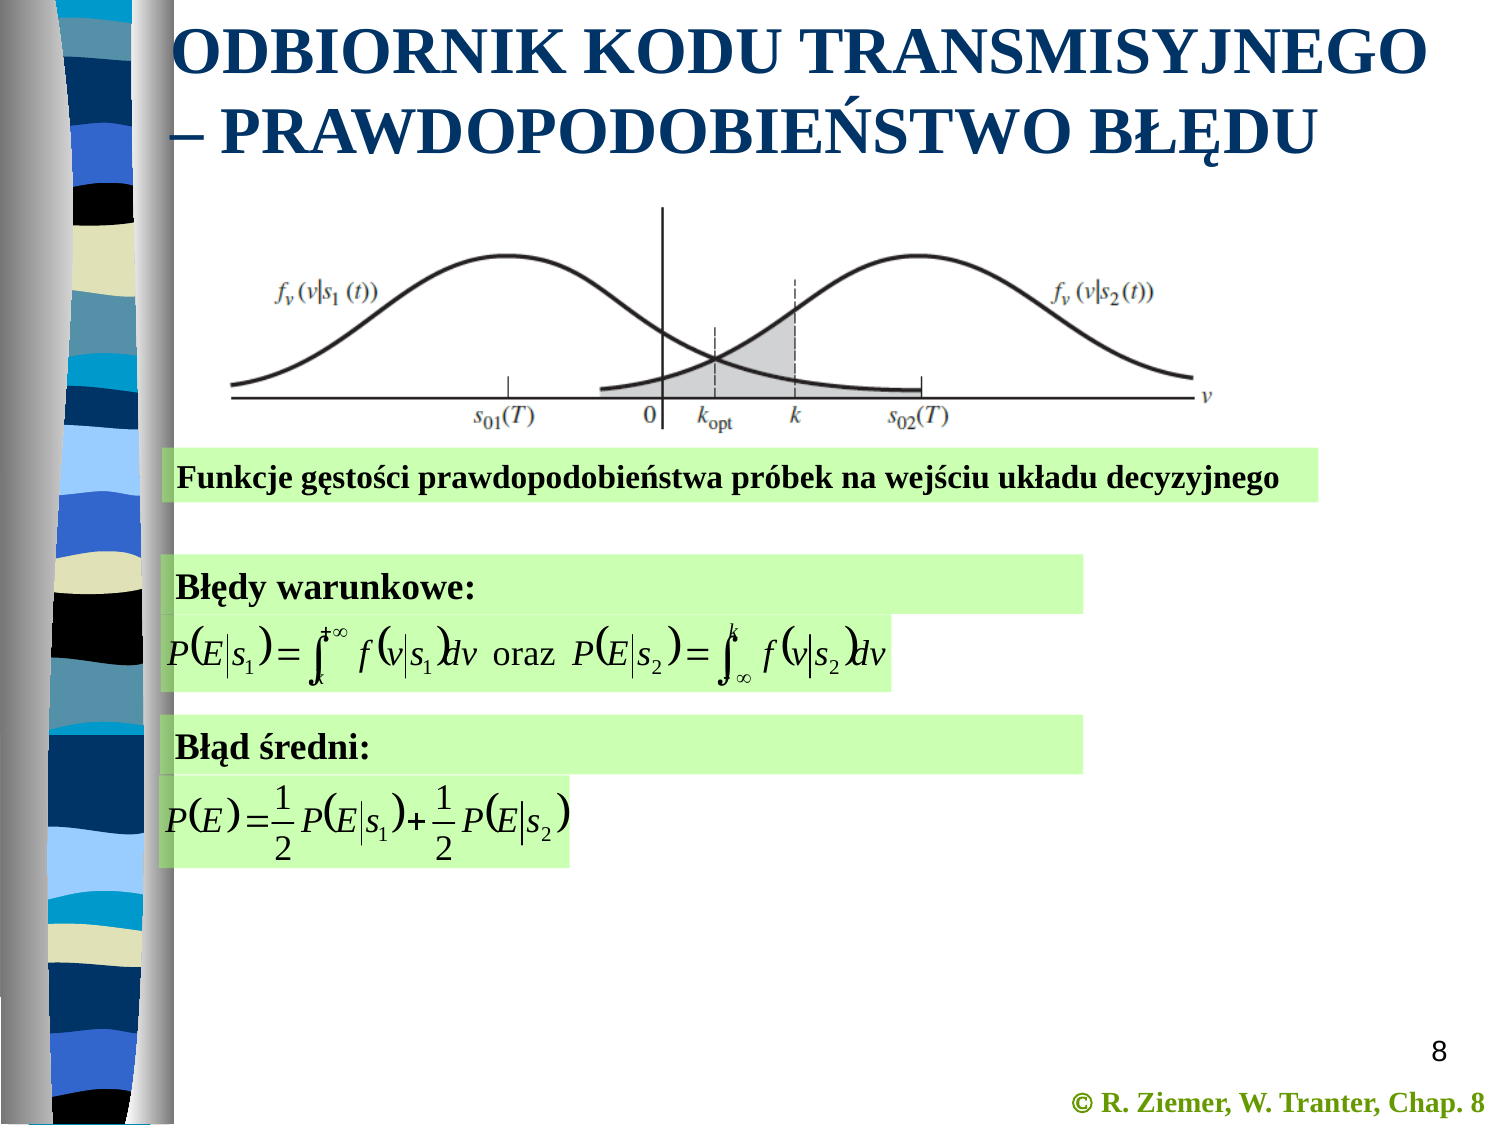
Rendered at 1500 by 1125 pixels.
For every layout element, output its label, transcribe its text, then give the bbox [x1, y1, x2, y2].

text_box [158, 714, 1084, 869]
text_box  R. Ziemer, W. Tranter, Chap. 8 [1055, 1076, 1500, 1125]
text_box Funkcje gęstości prawdopodobieństwa próbek na wejściu układu decyzyjnego [161, 447, 1319, 503]
text_box ODBIORNIK KODU TRANSMISYJNEGO – PRAWDOPODOBIEŃSTWO BŁĘDU [155, 0, 1463, 175]
picture [181, 171, 1231, 444]
slide_number 8 [1149, 1024, 1463, 1076]
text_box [160, 554, 1084, 693]
